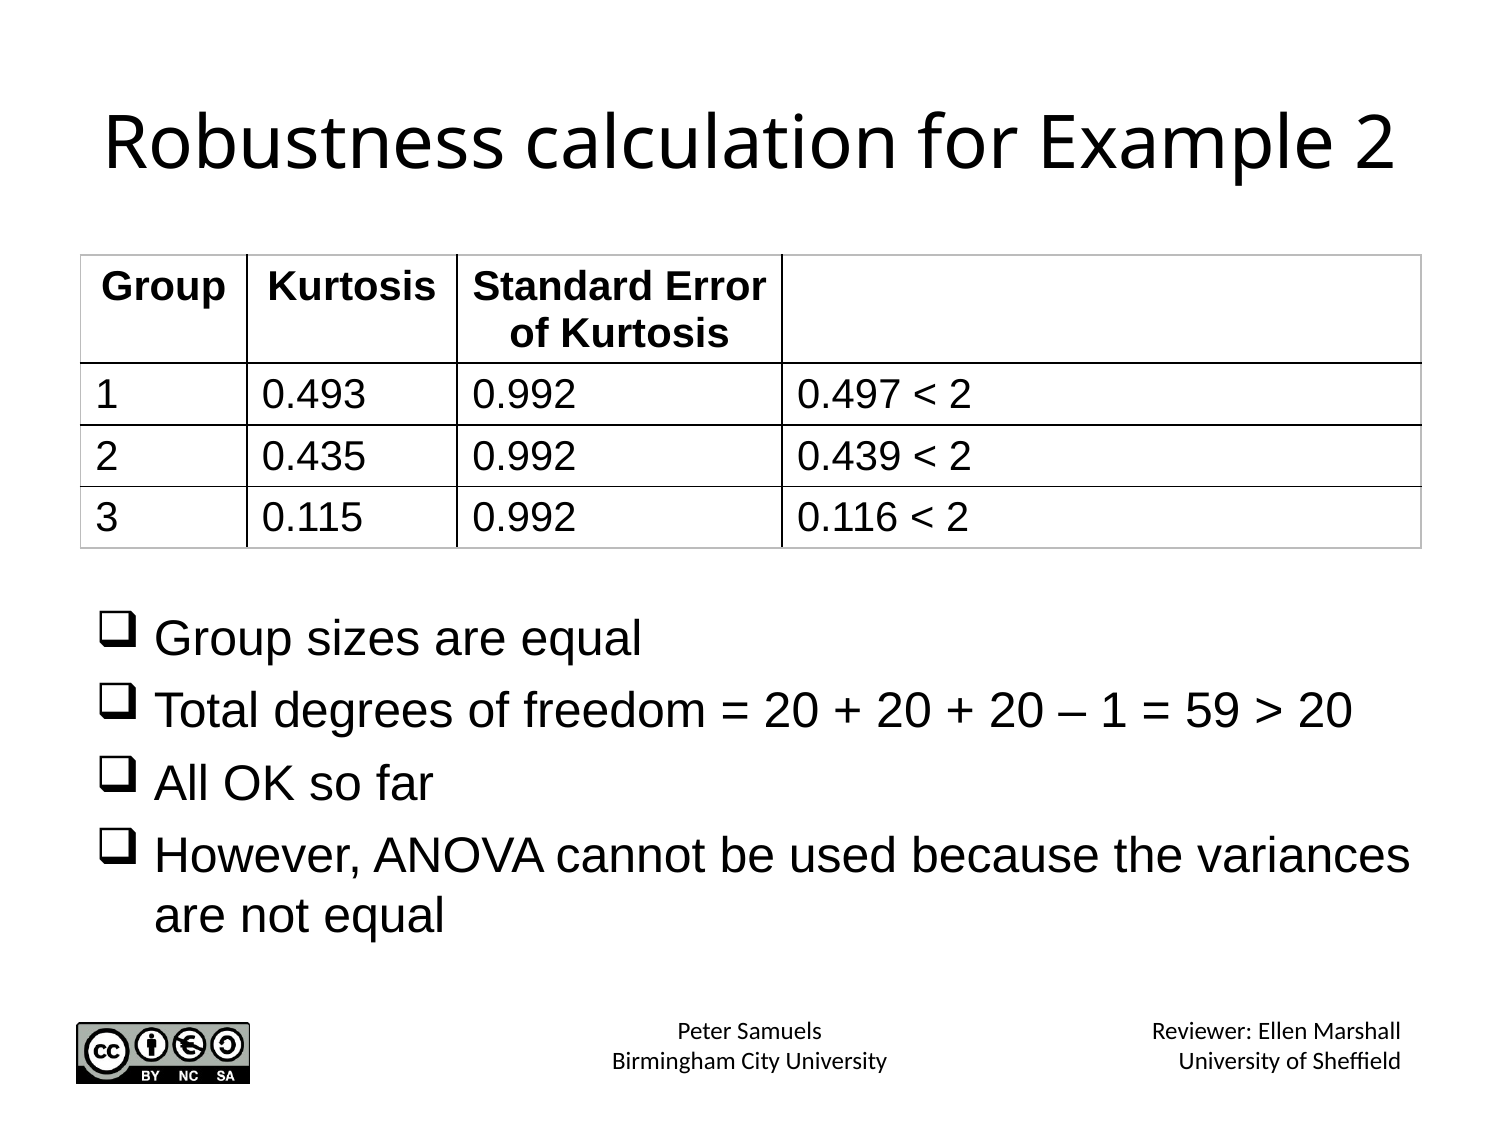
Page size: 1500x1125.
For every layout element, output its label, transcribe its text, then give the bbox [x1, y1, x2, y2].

text_box Peter Samuels Birmingham City University [549, 1007, 951, 1083]
picture [76, 1022, 251, 1084]
title Robustness calculation for Example 2 [75, 45, 1425, 233]
text_box Group sizes are equal Total degrees of freedom = 20 + 20 + 20 – 1 = 59 > 20 All OK so far However, ANOVA cannot be used because the variances are not equal [80, 597, 1428, 951]
text_box Reviewer: Ellen Marshall University of Sheffield [1038, 1007, 1417, 1083]
